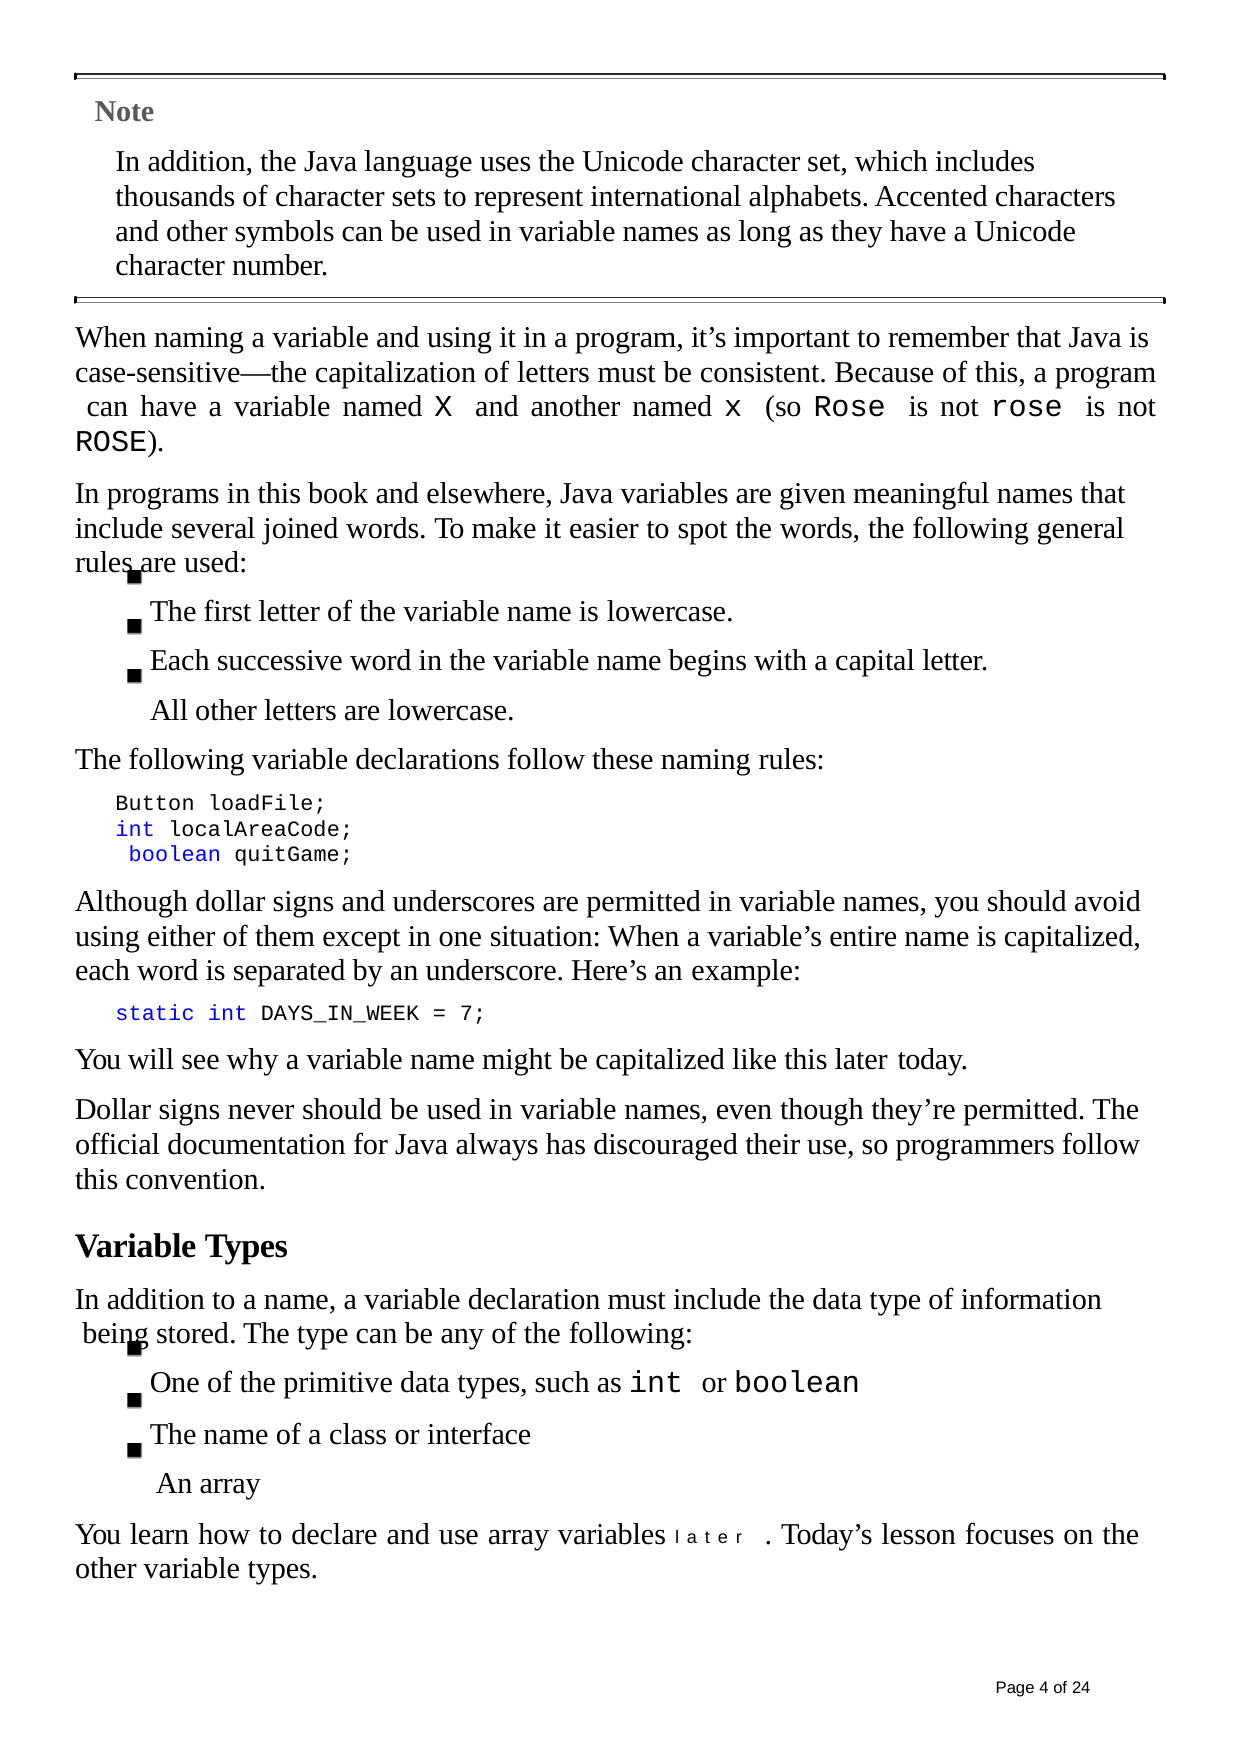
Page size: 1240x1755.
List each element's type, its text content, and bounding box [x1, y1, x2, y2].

text_box Note In addition, the Java language uses the Unicode character set, which includes thousands of character sets to represent international alphabets. Accented characters and other symbols can be used in variable names as long as they have a Unicode character number. When naming a variable and using it in a program, it’s important to remember that Java is case-sensitive—the capitalization of letters must be consistent. Because of this, a program can have a variable named X and another named x (so Rose is not rose is not ROSE). In programs in this book and elsewhere, Java variables are given meaningful names that include several joined words. To make it easier to spot the words, the following general rules are used: The first letter of the variable name is lowercase. Each successive word in the variable name begins with a capital letter. All other letters are lowercase. The following variable declarations follow these naming rules: Button loadFile; int localAreaCode; boolean quitGame; Although dollar signs and underscores are permitted in variable names, you should avoid using either of them except in one situation: When a variable’s entire name is capitalized, each word is separated by an underscore. Here’s an example: static int DAYS_IN_WEEK = 7; You will see why a variable name might be capitalized like this later today. Dollar signs never should be used in variable names, even though they’re permitted. The official documentation for Java always has discouraged their use, so programmers follow this convention. Variable Types In addition to a name, a variable declaration must include the data type of information being stored. The type can be any of the following: One of the primitive data types, such as int or boolean The name of a class or interface An array You learn how to declare and use array variables later . Today’s lesson focuses on the other variable types. [72, 75, 1157, 1585]
slide_number Page 3 of 24 [984, 1676, 1093, 1755]
